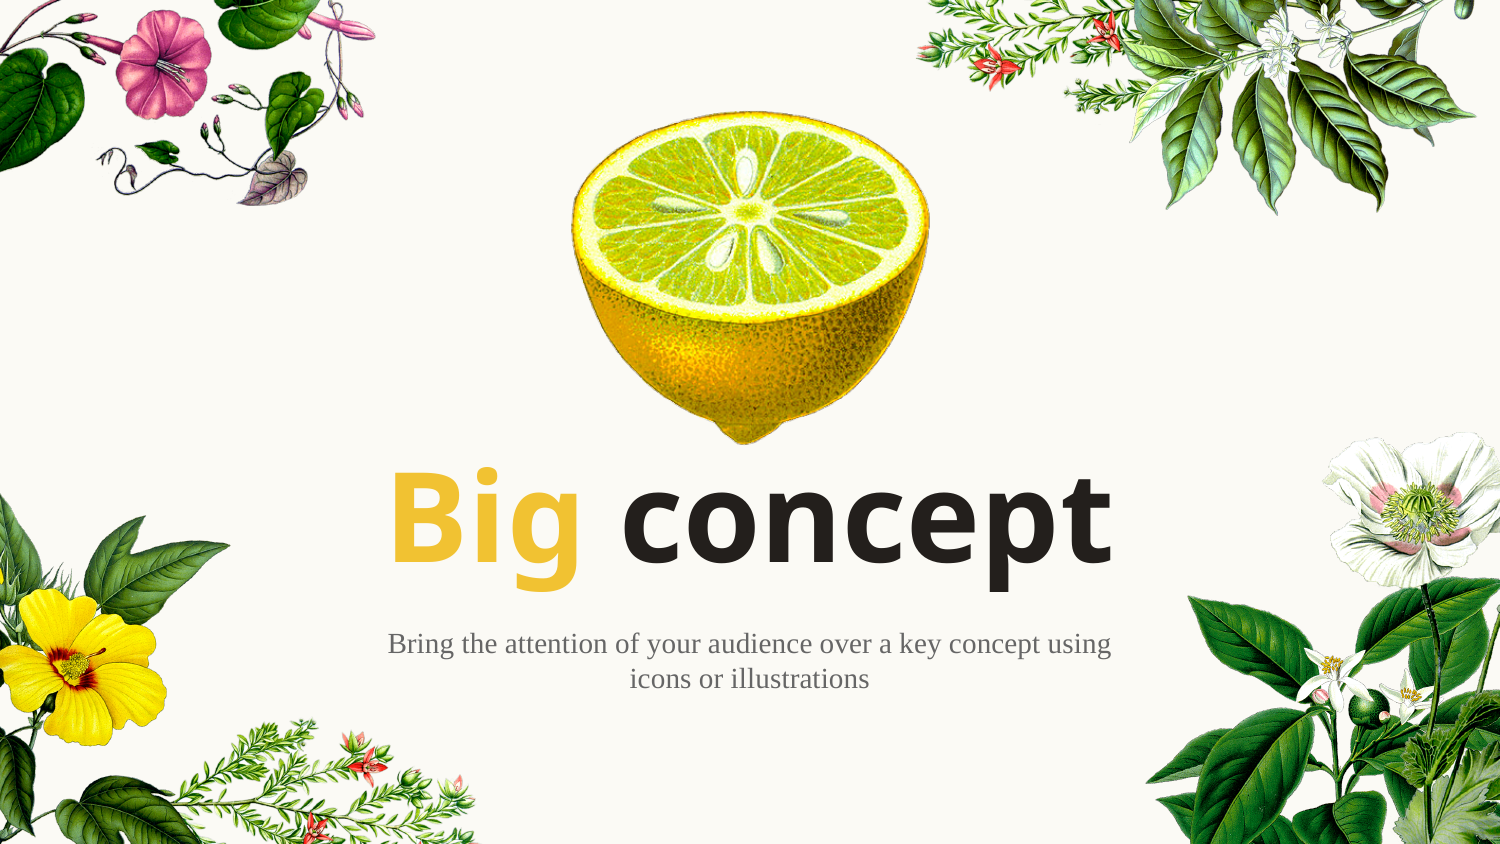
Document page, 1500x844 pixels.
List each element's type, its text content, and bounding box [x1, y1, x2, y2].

picture [1117, 0, 1500, 216]
title Big concept [362, 422, 1138, 609]
picture [1143, 432, 1500, 844]
picture [0, 0, 385, 206]
picture [0, 485, 485, 844]
subtitle Bring the attention of your audience over a key concept using icons or illustrations [362, 609, 1138, 739]
picture [563, 0, 1116, 452]
